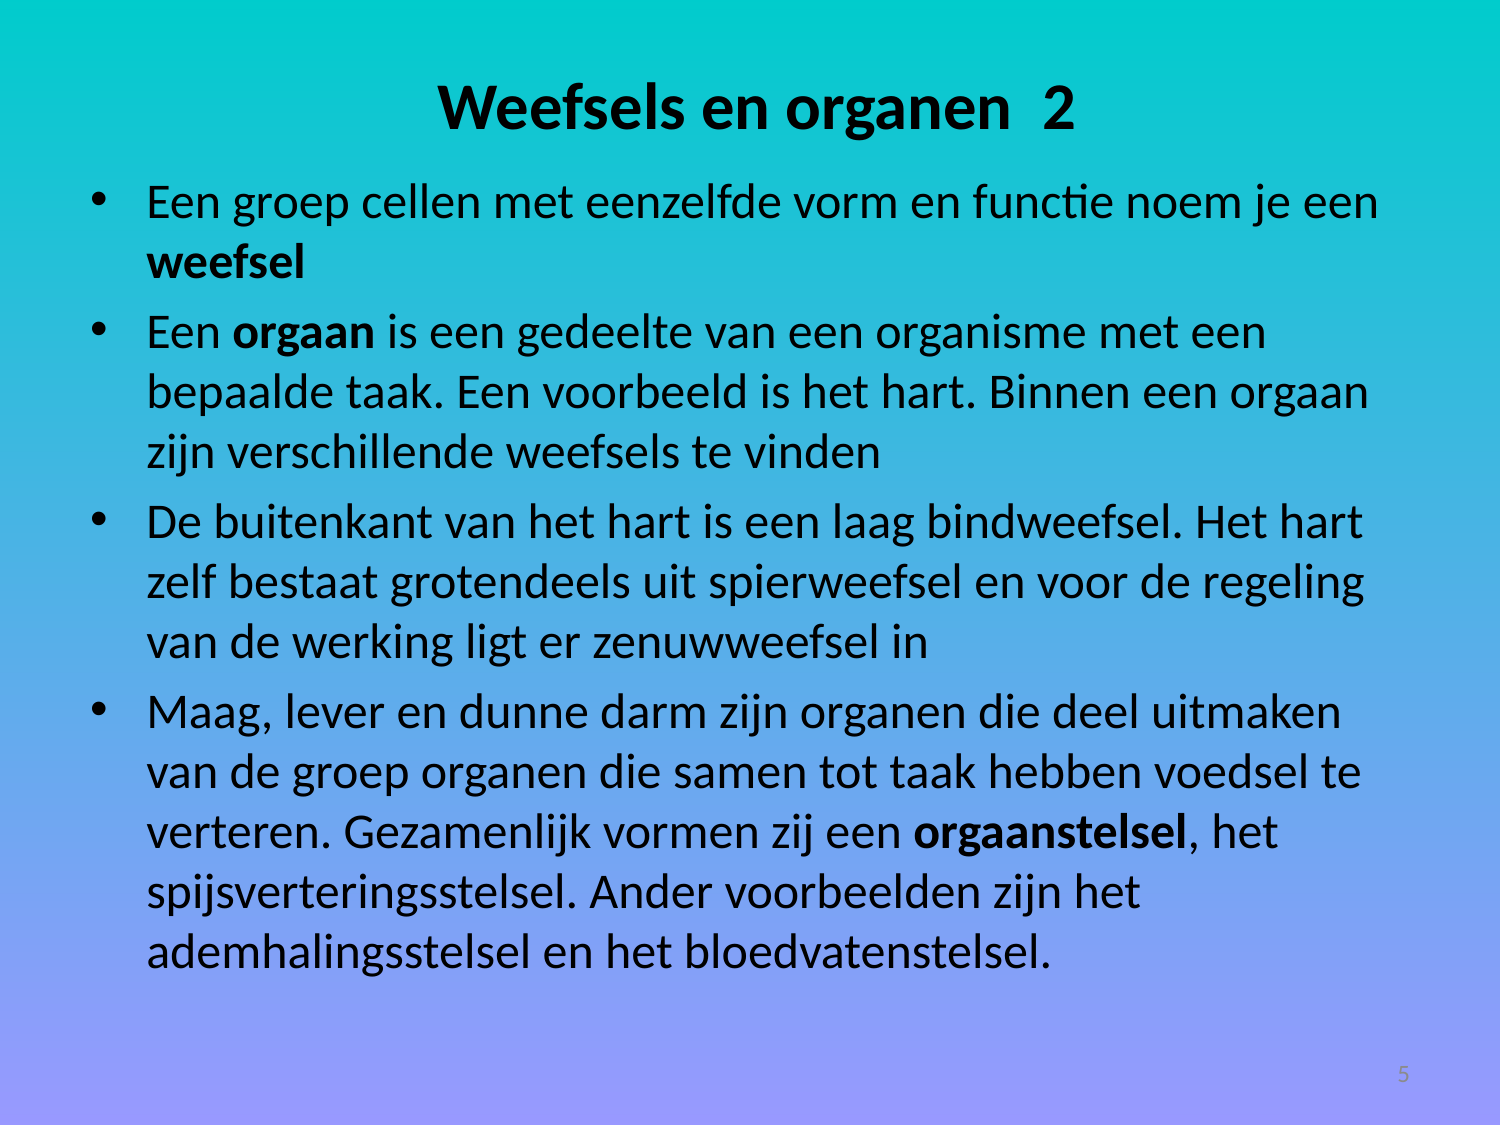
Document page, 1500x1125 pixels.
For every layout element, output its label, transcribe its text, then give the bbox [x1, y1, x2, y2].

title Weefsels en organen 2 [75, 45, 1425, 160]
slide_number 5 [1074, 1042, 1425, 1103]
list Een groep cellen met eenzelfde vorm en functie noem je een weefsel Een orgaan is een gedeelte van een organisme met een bepaalde taak. Een voorbeeld is het hart. Binnen een orgaan zijn verschillende weefsels te vinden De buitenkant van het hart is een laag bindweefsel. Het hart zelf bestaat grotendeels uit spierweefsel en voor de regeling van de werking ligt er zenuwweefsel in Maag, lever en dunne darm zijn organen die deel uitmaken van de groep organen die samen tot taak hebben voedsel te verteren. Gezamenlijk vormen zij een orgaanstelsel, het spijsverteringsstelsel. Ander voorbeelden zijn het ademhalingsstelsel en het bloedvatenstelsel. [75, 160, 1425, 1094]
